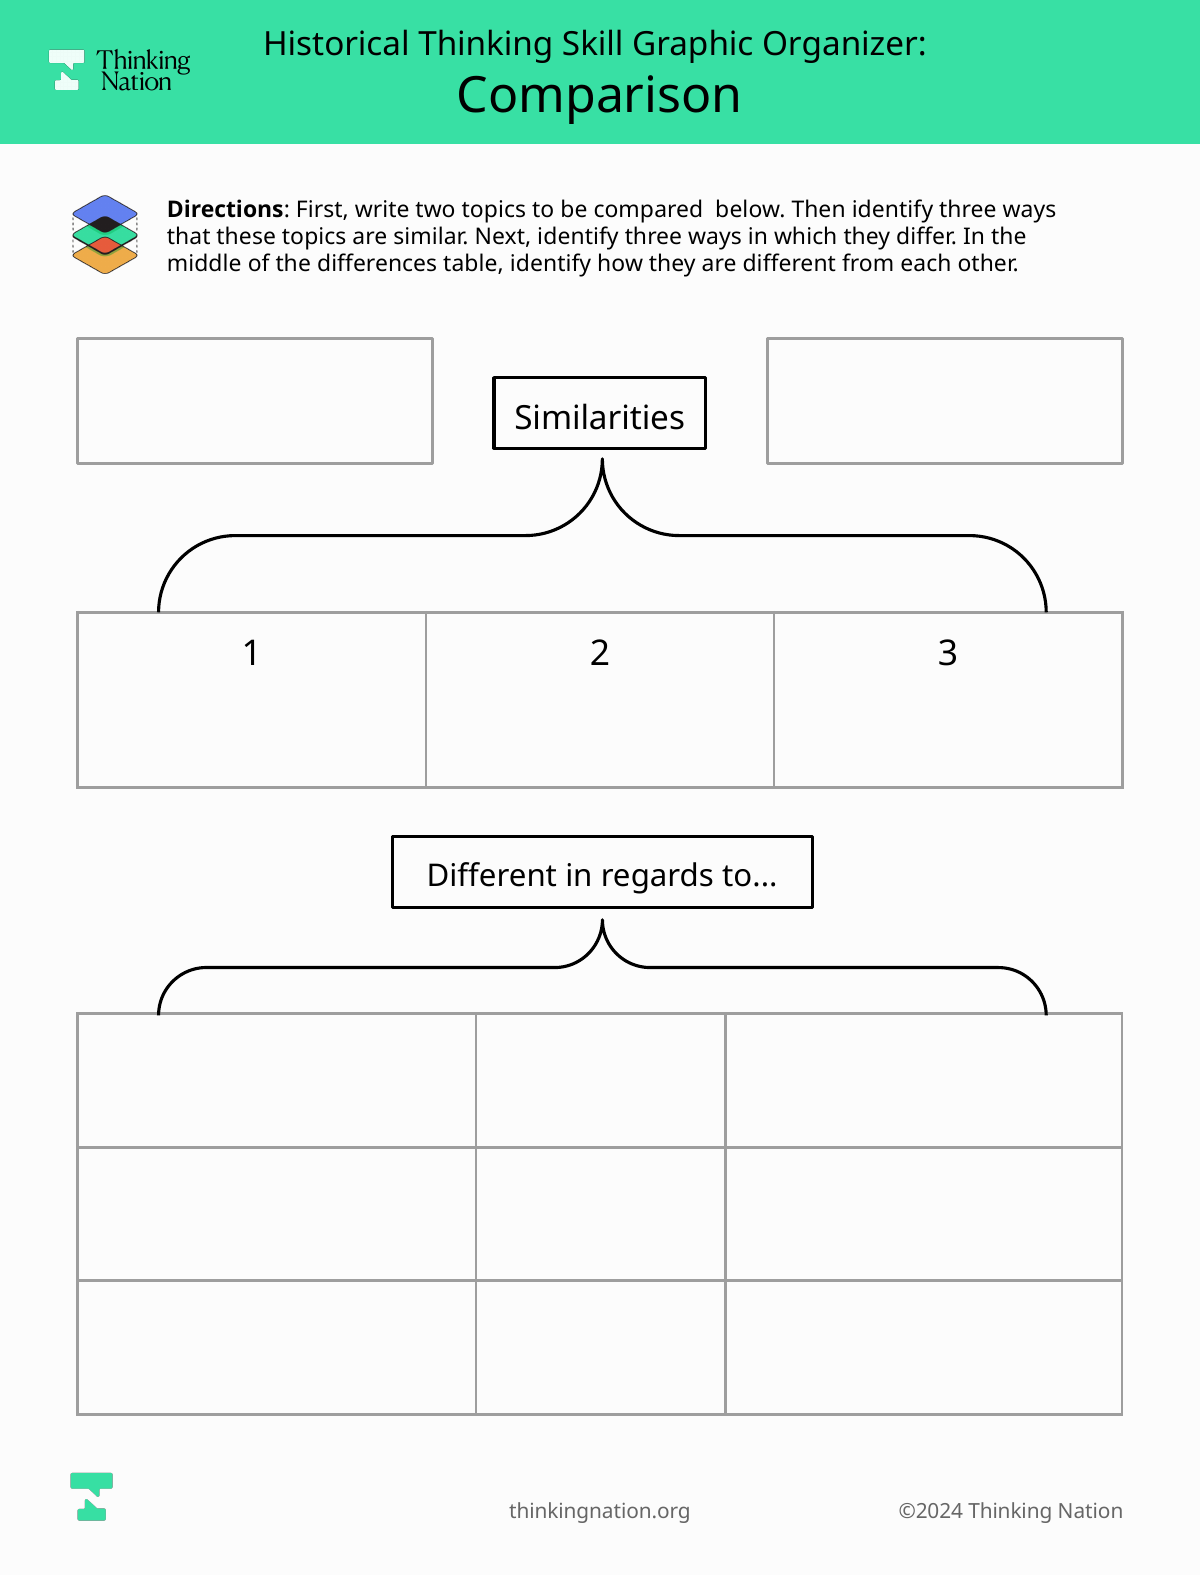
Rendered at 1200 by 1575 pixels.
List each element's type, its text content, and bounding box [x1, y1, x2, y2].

table_header 2 [427, 614, 773, 786]
text_box Directions: First, write two topics to be compared below. Then identify three ways that these topics are similar. Next, identify three ways in which they differ. In the middle of the differences table, identify how they are different from each other. [159, 182, 1090, 289]
text_box [158, 458, 1047, 613]
table_cell [477, 1149, 724, 1279]
table_cell [79, 1282, 475, 1413]
picture [33, 35, 195, 104]
table_cell [79, 1149, 475, 1279]
table_cell [727, 1149, 1121, 1279]
text_box thinkingnation.org [457, 1483, 742, 1532]
table_header 3 [775, 614, 1121, 786]
text_box [767, 338, 1123, 464]
text_box [77, 338, 433, 464]
text_box [158, 919, 1047, 1016]
table_header [79, 1015, 475, 1146]
table_cell [477, 1282, 724, 1413]
text_box ©2024 Thinking Nation [854, 1483, 1139, 1532]
table_header 1 [79, 614, 425, 786]
picture [52, 182, 158, 287]
text_box Similarities [493, 377, 706, 449]
text_box Different in regards to... [392, 836, 813, 908]
text_box Historical Thinking Skill Graphic Organizer: Comparison [0, 0, 1200, 144]
table_header [477, 1016, 724, 1146]
table_header [727, 1015, 1121, 1146]
picture [58, 1463, 125, 1530]
table_cell [727, 1282, 1121, 1413]
